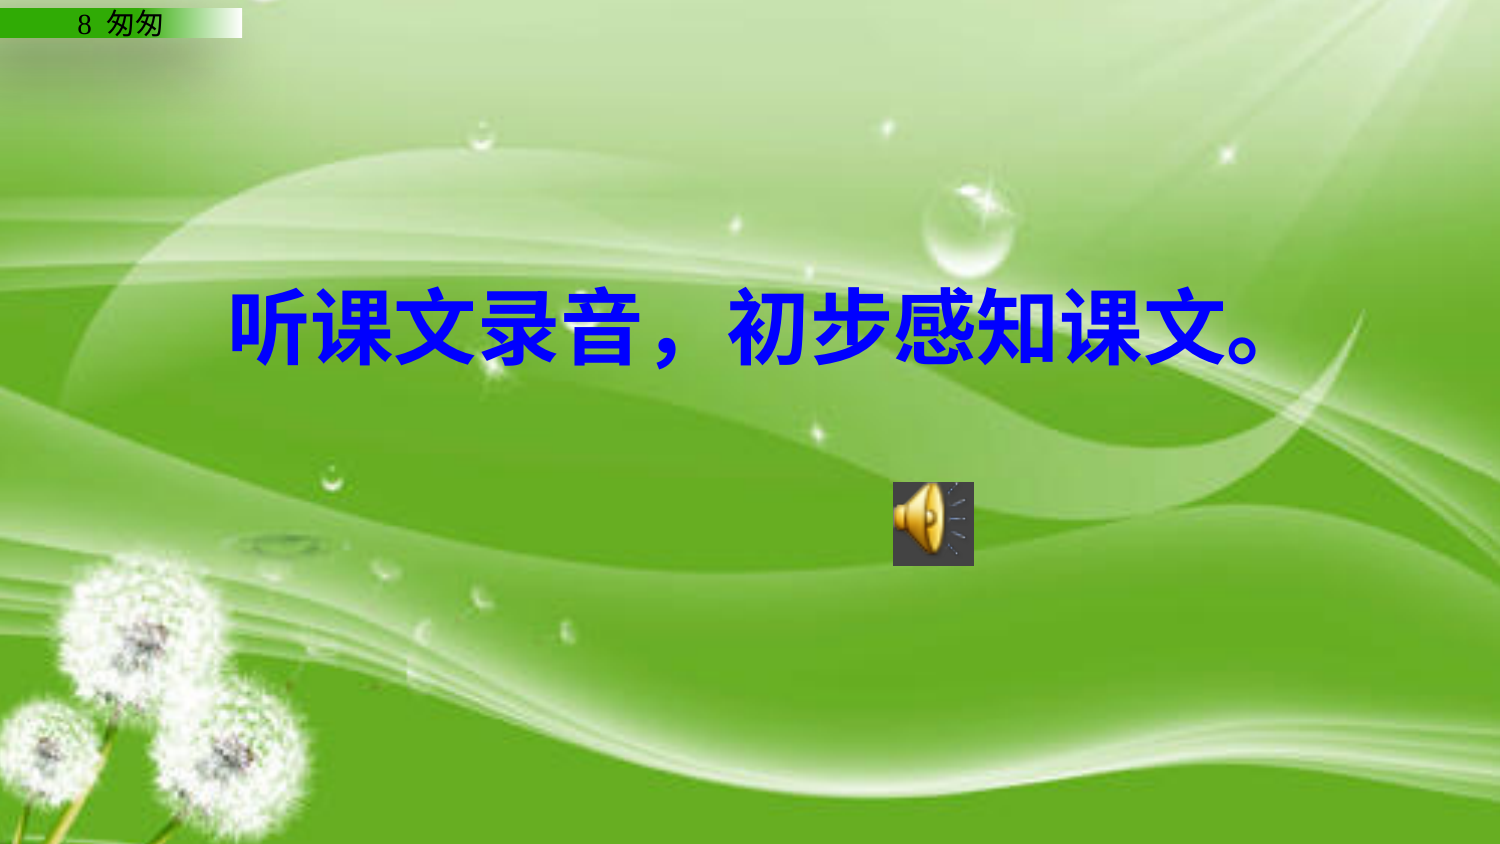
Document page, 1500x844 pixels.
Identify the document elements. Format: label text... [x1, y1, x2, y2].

text_box 听课文录音，初步感知课文。 [212, 268, 1325, 383]
picture [0, 0, 1500, 844]
